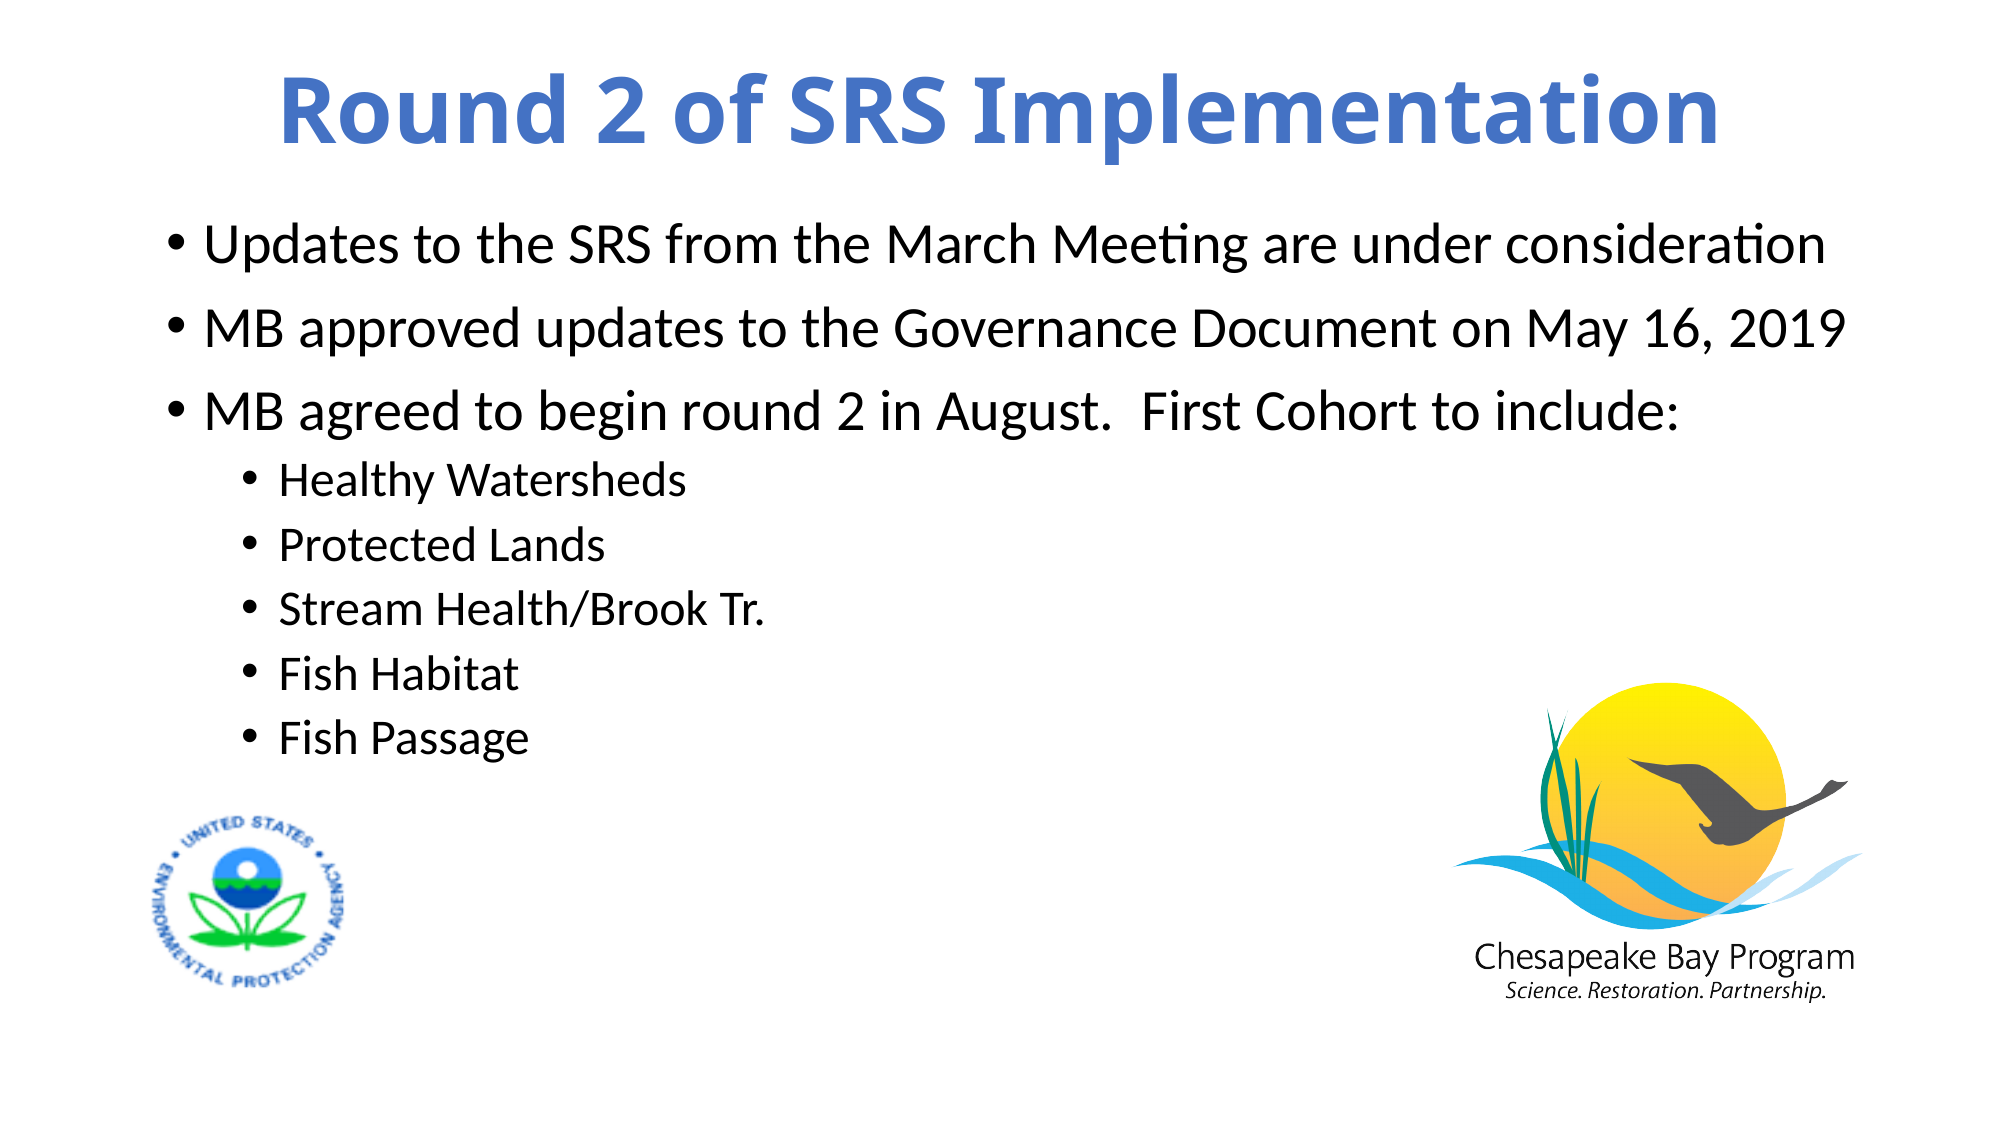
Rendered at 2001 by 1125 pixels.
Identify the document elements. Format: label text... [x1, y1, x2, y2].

picture [1451, 680, 1863, 1003]
title Round 2 of SRS Implementation [137, 59, 1863, 278]
picture [147, 809, 353, 996]
list Updates to the SRS from the March Meeting are under consideration MB approved updates to the Governance Document on May 16, 2019 MB agreed to begin round 2 in August. First Cohort to include: Healthy Watersheds Protected Lands Stream Health/Brook Tr. Fish Habitat Fish Passage [151, 205, 1877, 1039]
